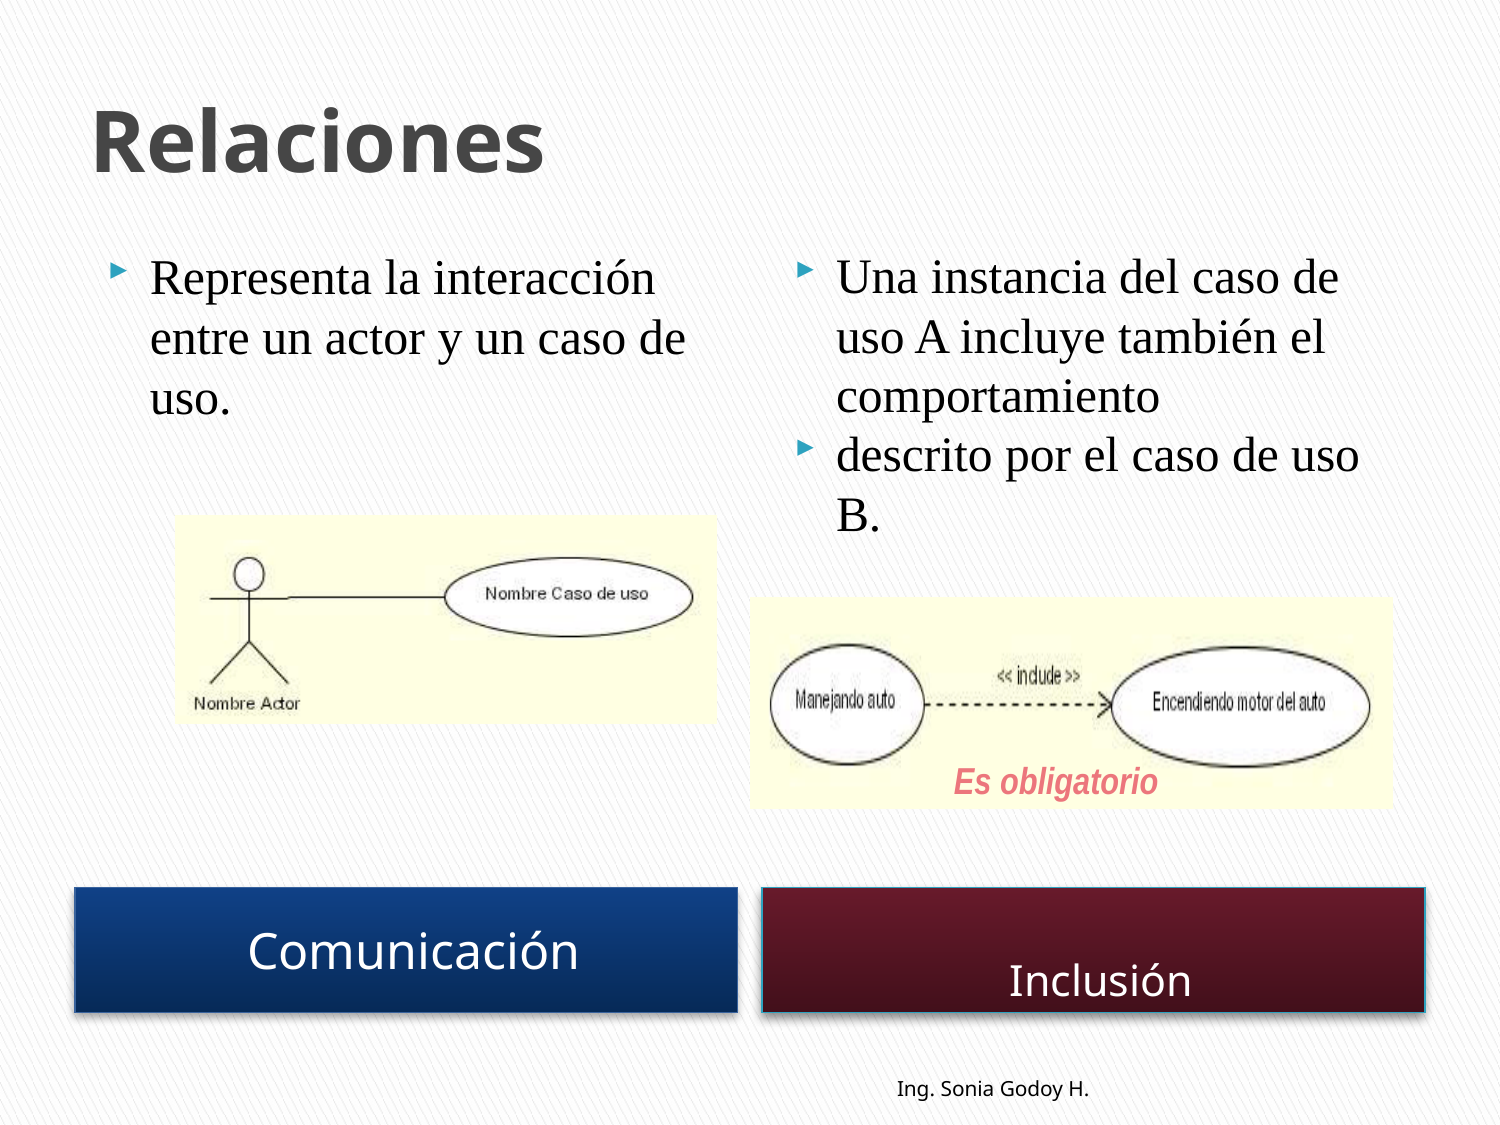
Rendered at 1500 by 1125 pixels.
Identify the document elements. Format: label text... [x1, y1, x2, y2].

picture [749, 597, 1394, 809]
title Relaciones [75, 44, 1425, 233]
list Representa la interacción entre un actor y un caso de uso. [75, 236, 738, 469]
list Comunicación [74, 887, 738, 1013]
list Una instancia del caso de uso A incluye también el comportamiento descrito por el caso de uso B. [761, 236, 1425, 551]
footer Ing. Sonia Godoy H. [718, 1051, 1105, 1112]
picture [175, 515, 717, 724]
list Inclusión [761, 887, 1426, 1013]
